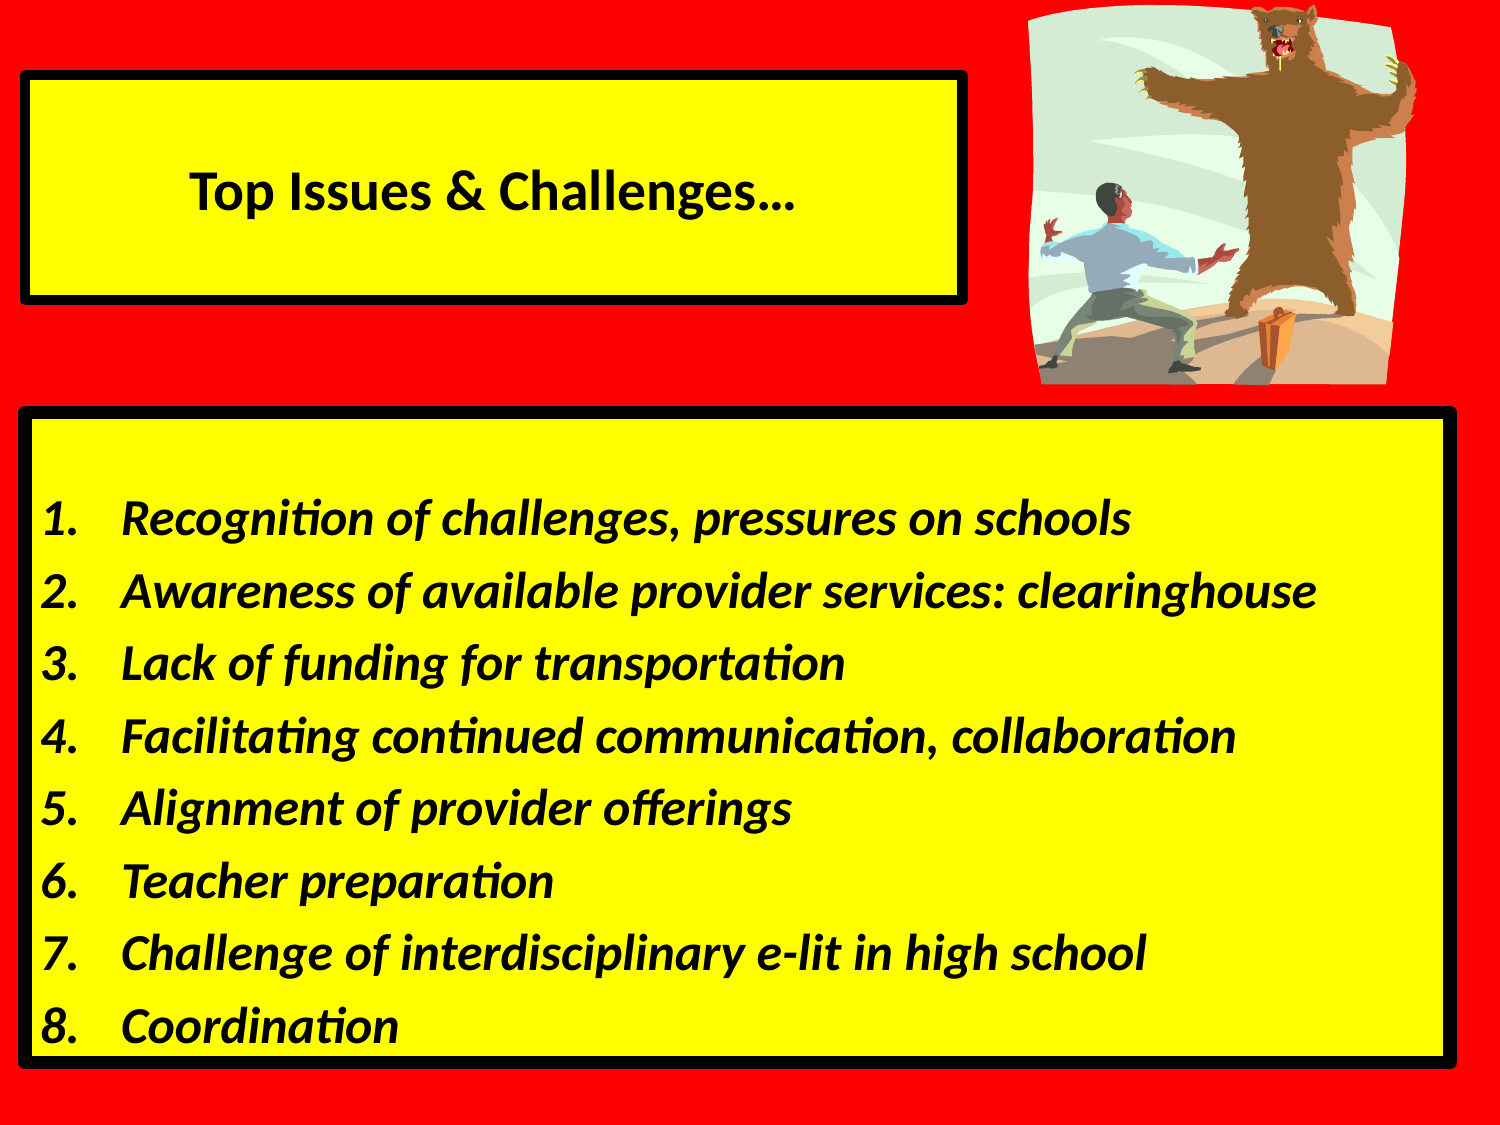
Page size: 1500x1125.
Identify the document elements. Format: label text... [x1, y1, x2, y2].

picture [1024, 0, 1422, 391]
title Top Issues & Challenges… [24, 75, 963, 300]
list Recognition of challenges, pressures on schools Awareness of available provider services: clearinghouse Lack of funding for transportation Facilitating continued communication, collaboration Alignment of provider offerings Teacher preparation Challenge of interdisciplinary e-lit in high school Coordination [24, 412, 1450, 1063]
